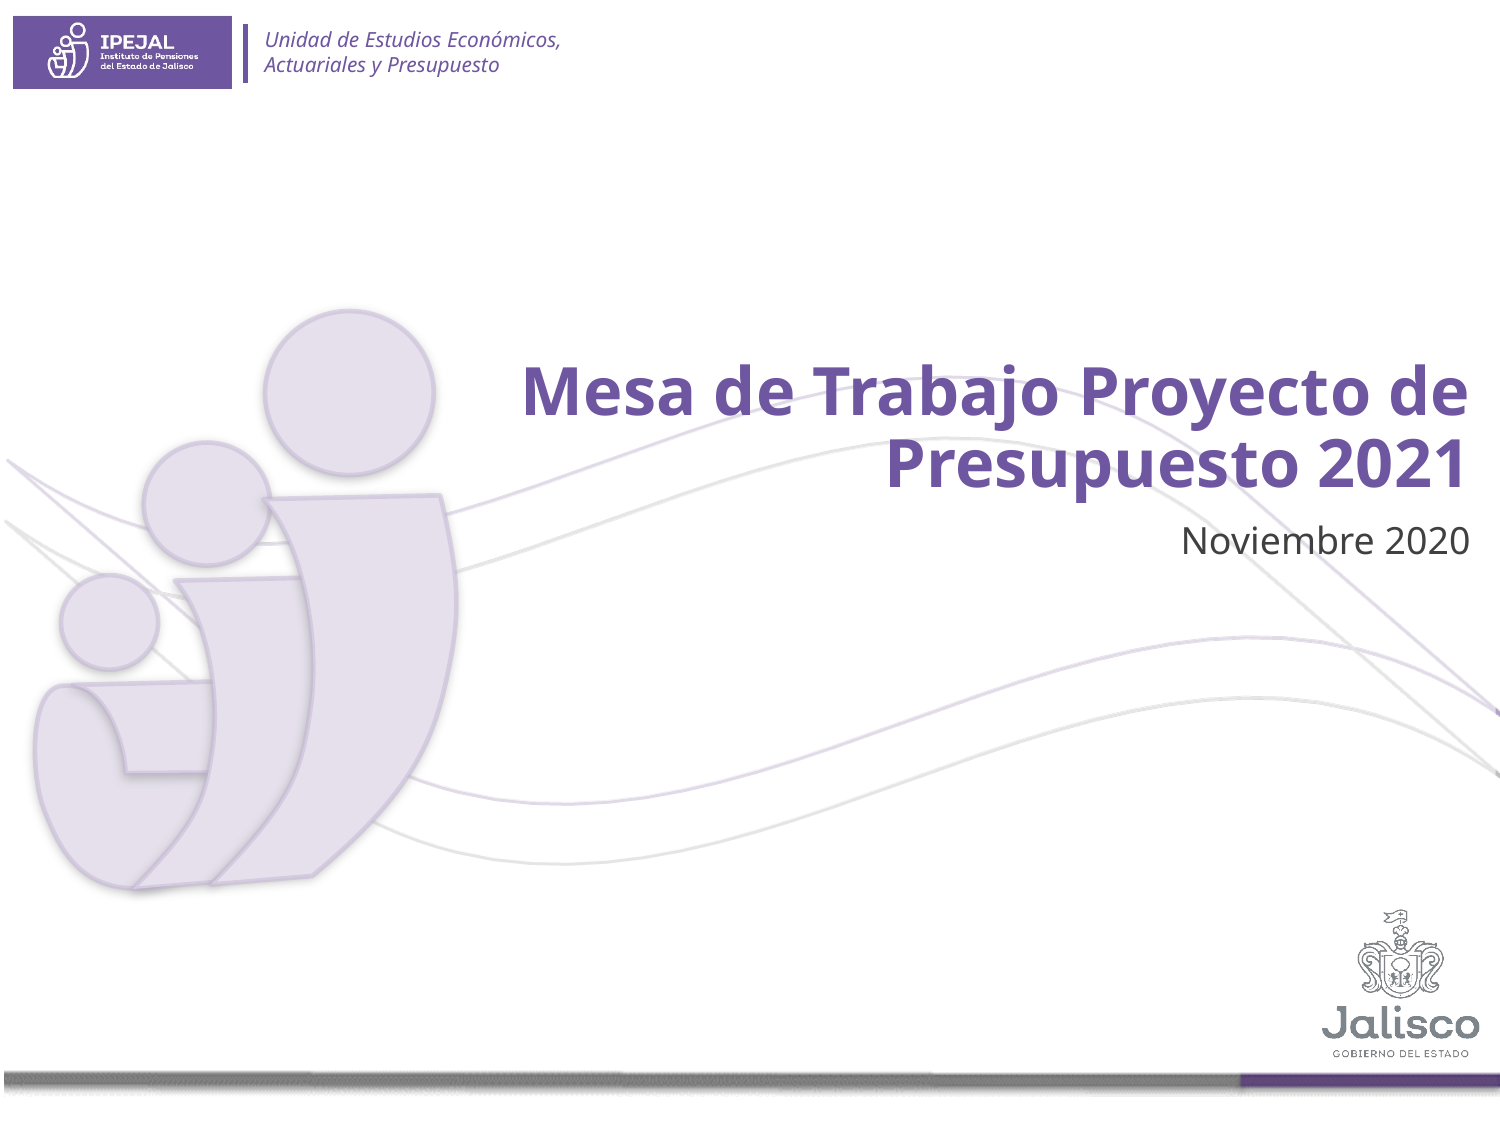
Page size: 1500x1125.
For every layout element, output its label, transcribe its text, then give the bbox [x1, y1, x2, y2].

list Mesa de Trabajo Proyecto de Presupuesto 2021 Noviembre 2020 [274, 350, 1486, 808]
picture [13, 9, 232, 95]
picture [1496, 375, 1500, 866]
picture [4, 1065, 1500, 1097]
picture [1316, 906, 1486, 1060]
